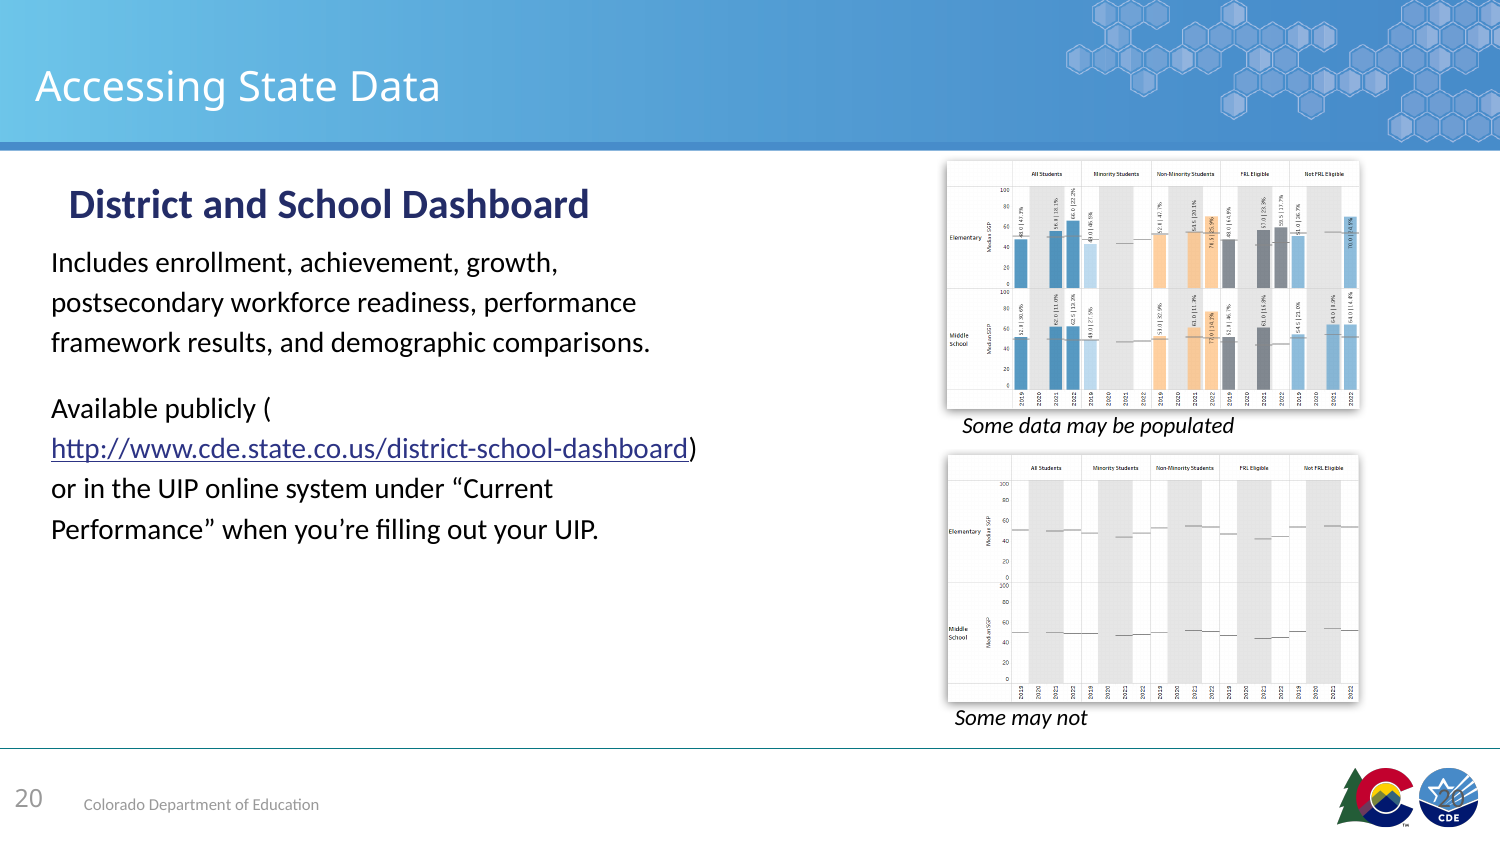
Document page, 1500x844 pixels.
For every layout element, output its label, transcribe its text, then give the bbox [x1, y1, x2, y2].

list Includes enrollment, achievement, growth, postsecondary workforce readiness, performance framework results, and demographic comparisons. Available publicly (http://www.cde.state.co.us/district-school-dashboard) or in the UIP online system under “Current Performance” when you’re filling out your UIP. [51, 237, 708, 711]
title District and School Dashboard [54, 171, 708, 233]
picture [1336, 767, 1389, 828]
slide_number 20 [14, 767, 105, 832]
picture [0, 0, 1500, 151]
text_box Some may not [939, 688, 1256, 744]
title Accessing State Data [34, 37, 1433, 132]
picture [947, 454, 1360, 703]
picture [946, 161, 1360, 409]
text_box Some data may be populated [947, 415, 1263, 453]
slide_number 20 [1389, 764, 1480, 830]
